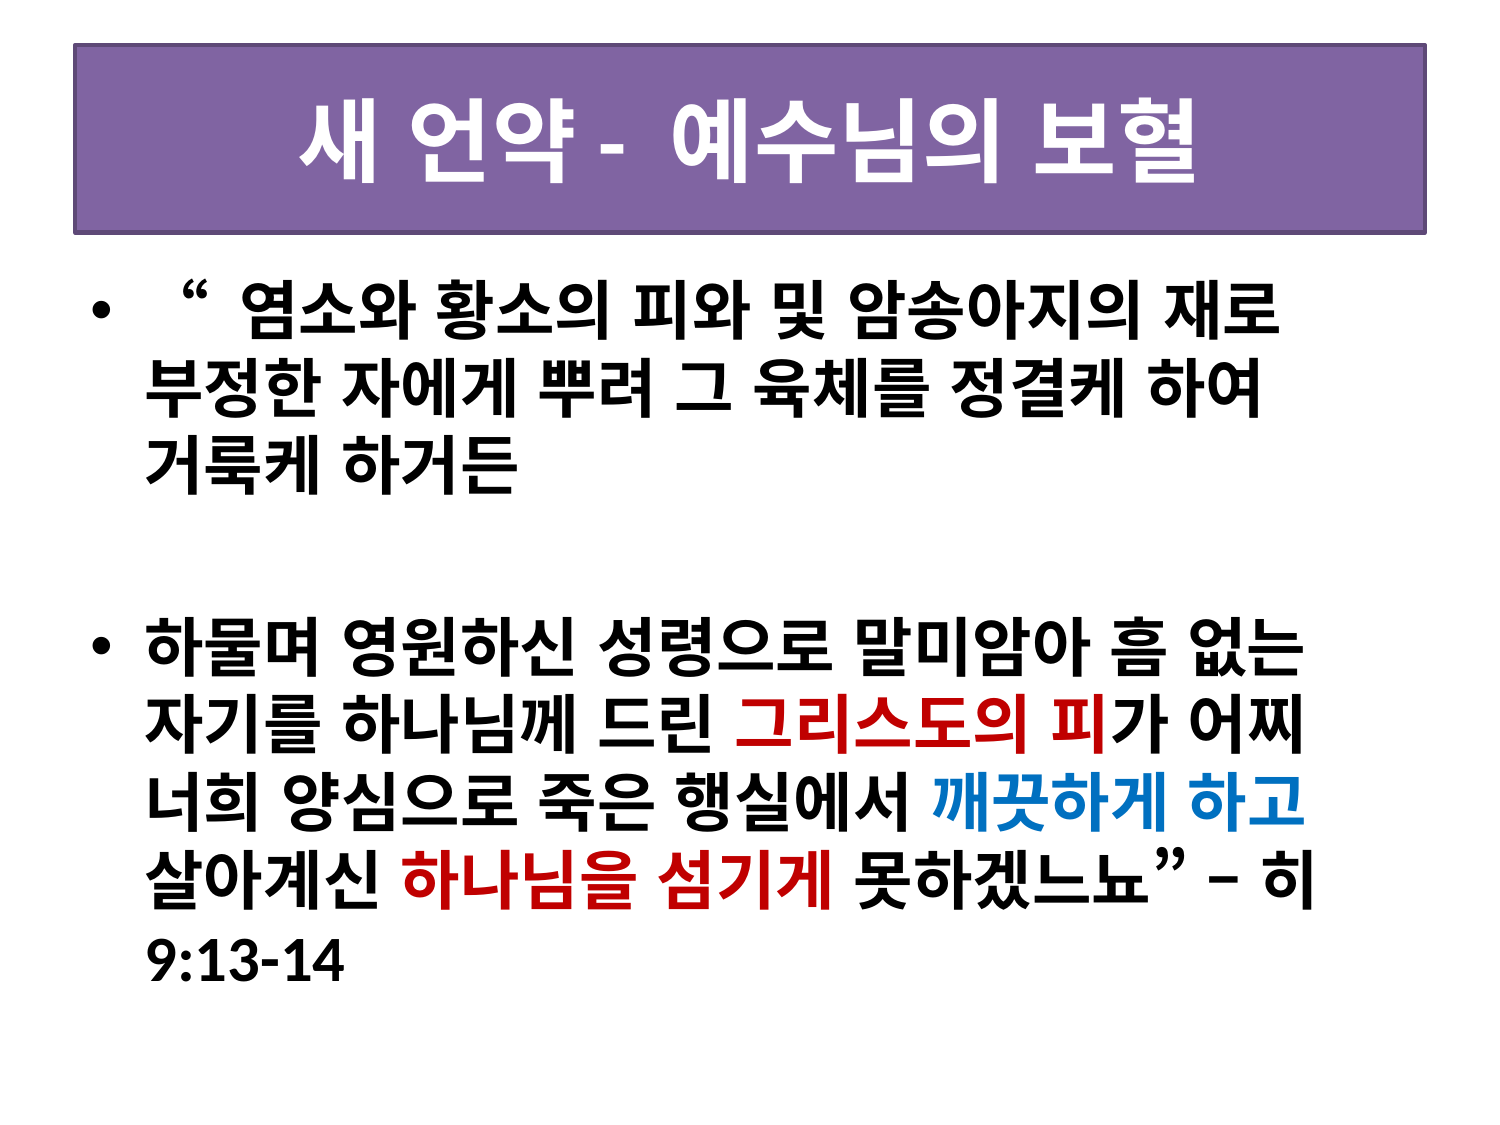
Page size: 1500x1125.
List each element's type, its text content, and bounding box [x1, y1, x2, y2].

list “ 염소와 황소의 피와 및 암송아지의 재로 부정한 자에게 뿌려 그 육체를 정결케 하여 거룩케 하거든 하물며 영원하신 성령으로 말미암아 흠 없는 자기를 하나님께 드린 그리스도의 피가 어찌 너희 양심으로 죽은 행실에서 깨끗하게 하고 살아계신 하나님을 섬기게 못하겠느뇨” – 히 9:13-14 [75, 262, 1425, 1005]
title 새 언약- 예수님의 보혈 [73, 43, 1427, 235]
